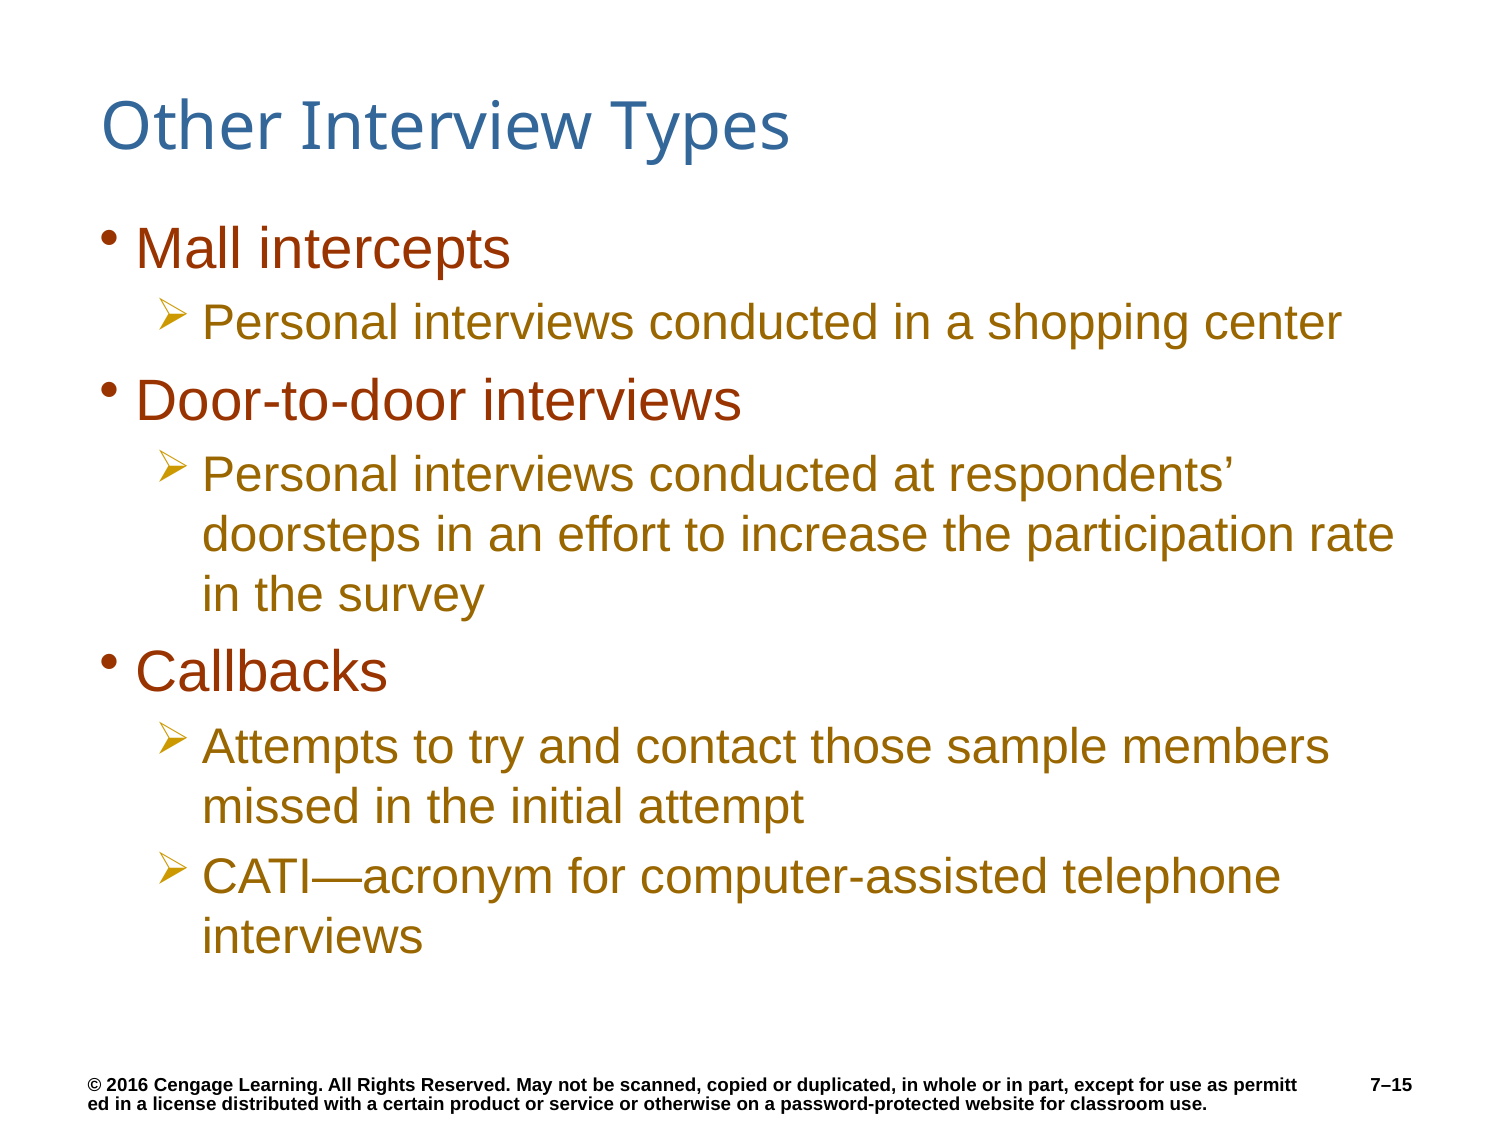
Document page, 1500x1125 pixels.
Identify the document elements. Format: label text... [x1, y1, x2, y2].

footer © 2016 Cengage Learning. All Rights Reserved. May not be scanned, copied or duplicated, in whole or in part, except for use as permitted in a license distributed with a certain product or service or otherwise on a password-protected website for classroom use. [87, 1057, 1050, 1103]
list Mall intercepts Personal interviews conducted in a shopping center Door-to-door interviews Personal interviews conducted at respondents’ doorsteps in an effort to increase the participation rate in the survey Callbacks Attempts to try and contact those sample members missed in the initial attempt CATI—acronym for computer-assisted telephone interviews [84, 202, 1414, 1013]
title Other Interview Types [85, 75, 1411, 171]
slide_number 7–15 [1050, 1042, 1413, 1103]
